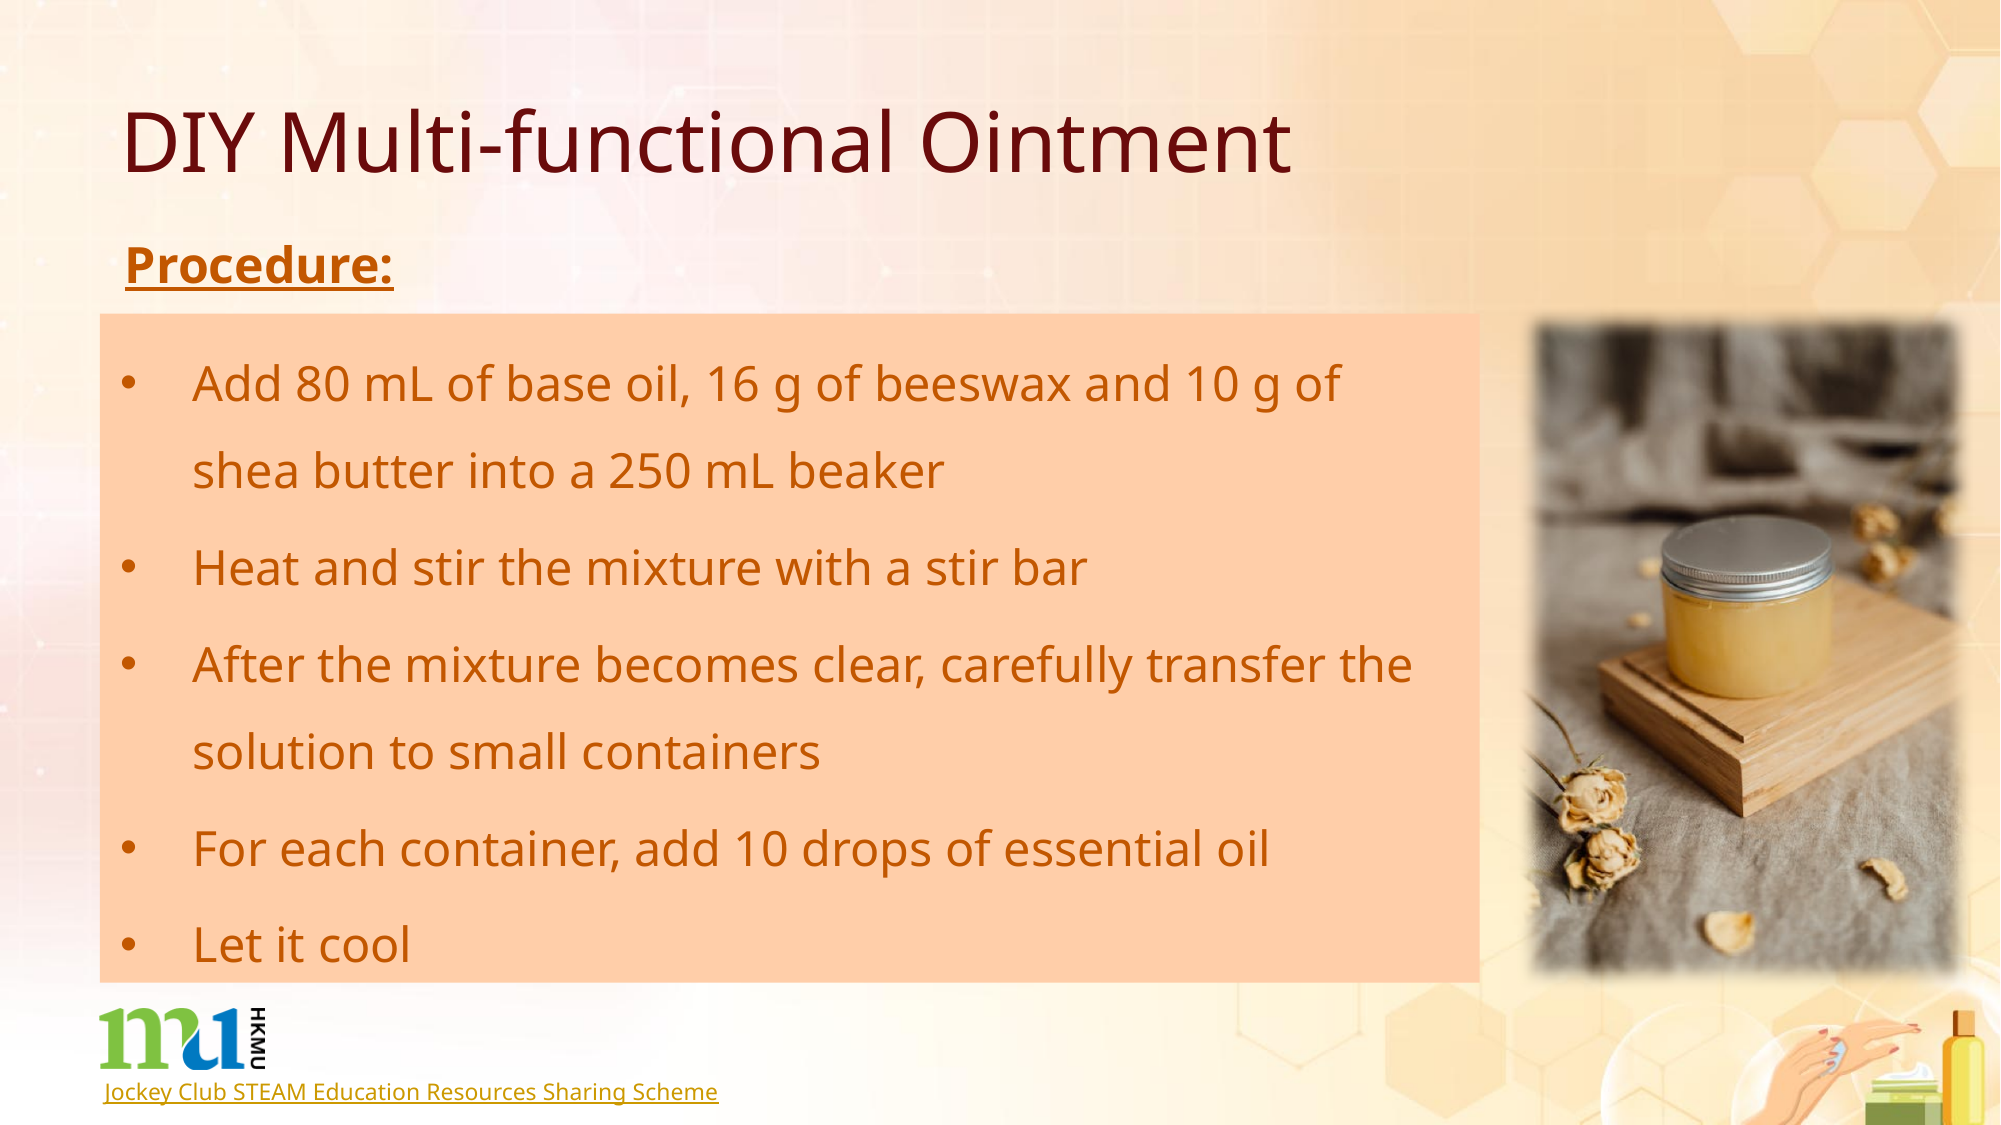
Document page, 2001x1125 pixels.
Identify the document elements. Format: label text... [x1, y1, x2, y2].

list Add 80 mL of base oil, 16 g of beeswax and 10 g of shea butter into a 250 mL beaker Heat and stir the mixture with a stir bar After the mixture becomes clear, carefully transfer the solution to small containers For each container, add 10 drops of essential oil Let it cool [99, 313, 1480, 983]
text_box Procedure: [109, 225, 409, 301]
picture [0, 0, 2001, 1125]
title DIY Multi-functional Ointment [99, 45, 1900, 233]
